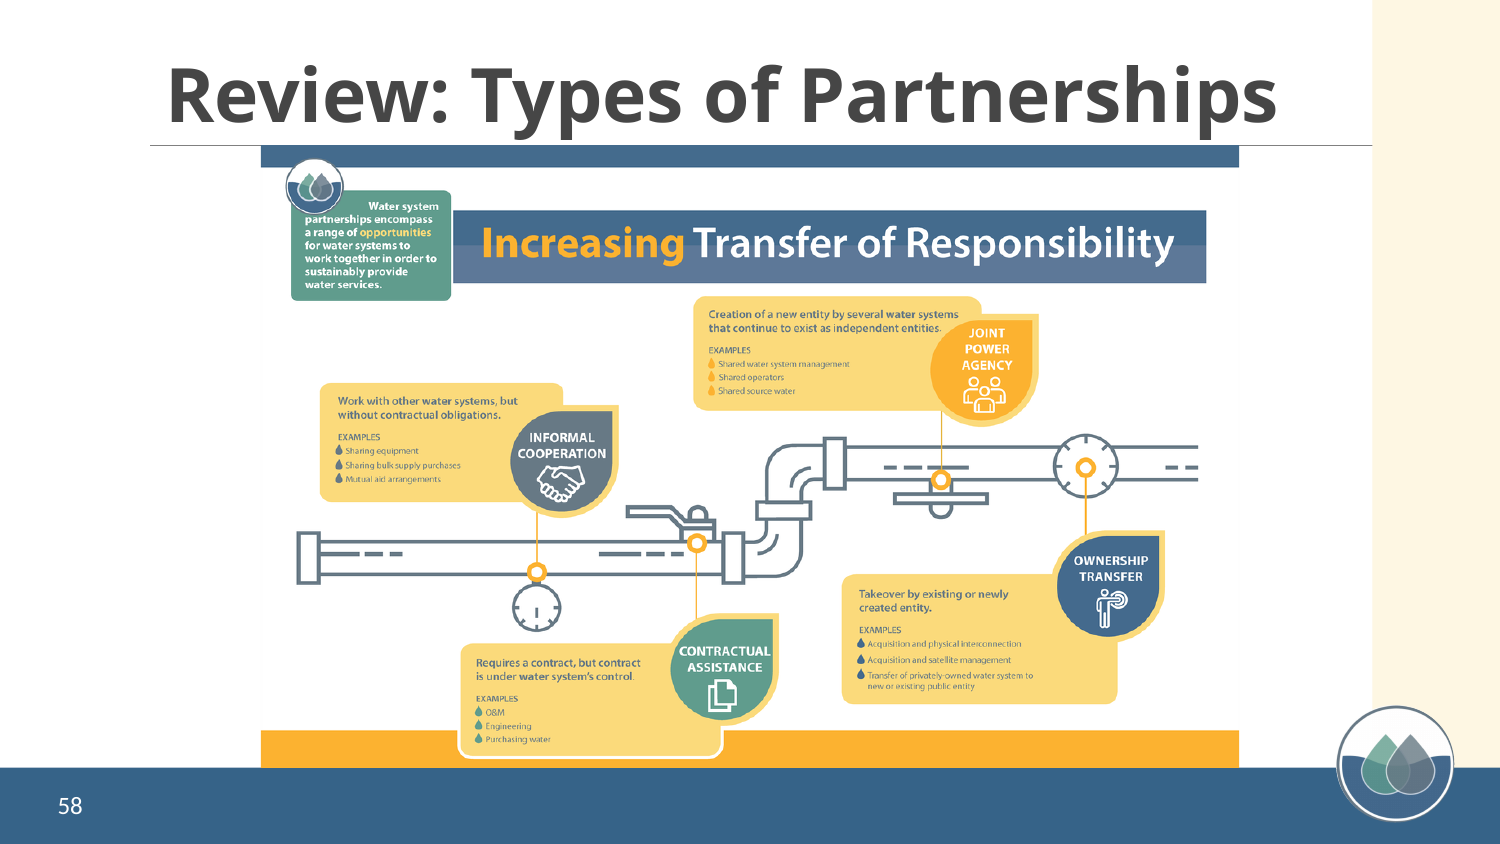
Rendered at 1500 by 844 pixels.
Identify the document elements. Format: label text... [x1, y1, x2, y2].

picture [260, 145, 1240, 768]
title Review: Types of Partnerships [150, 21, 1373, 146]
slide_number 58 [16, 782, 124, 828]
